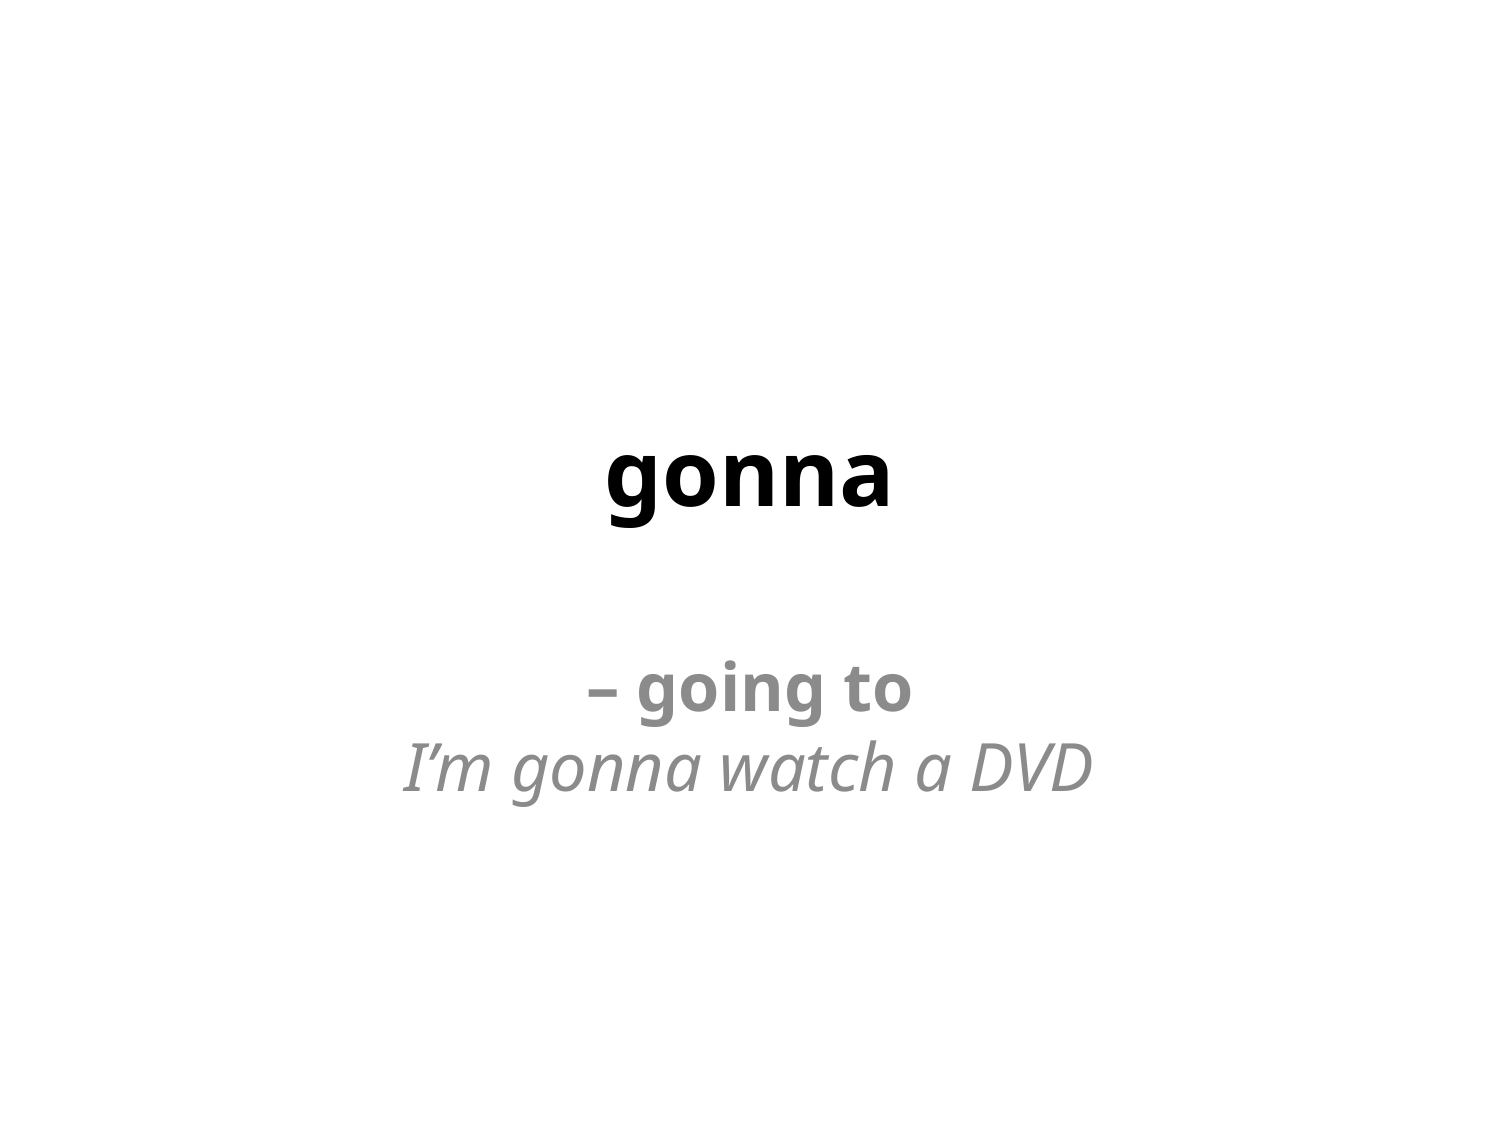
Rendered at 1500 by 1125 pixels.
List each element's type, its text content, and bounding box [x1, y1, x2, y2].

title gonna [112, 349, 1388, 591]
subtitle – going to I’m gonna watch a DVD [225, 637, 1275, 925]
